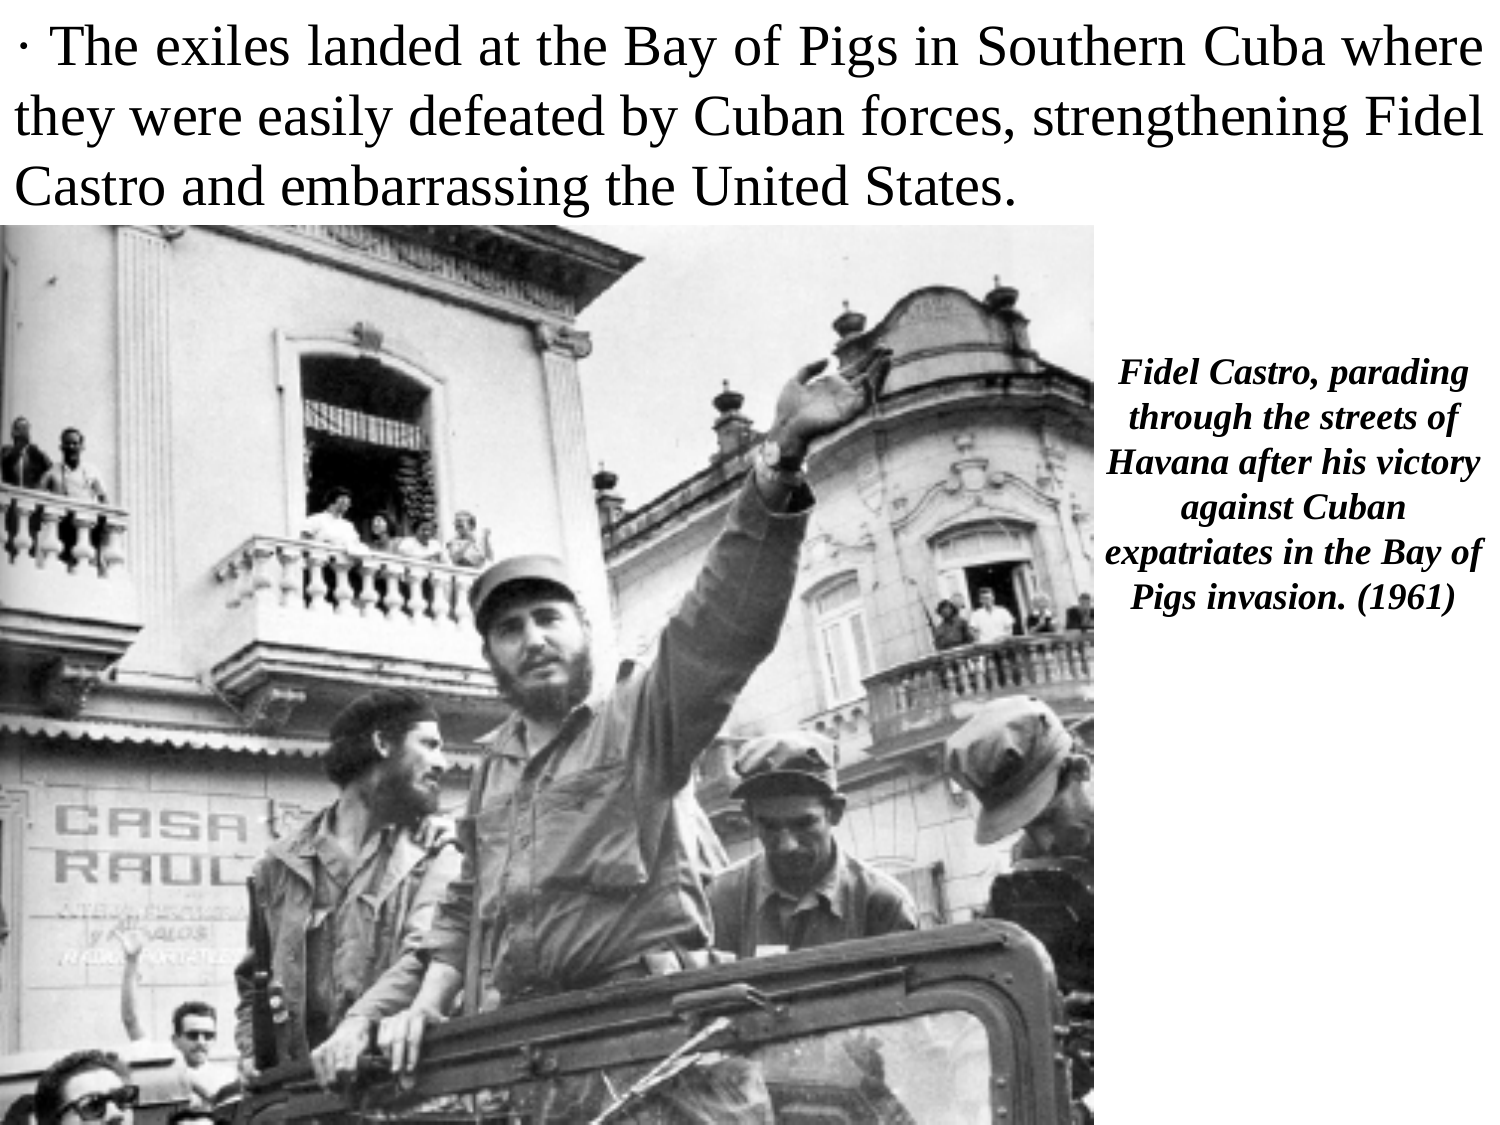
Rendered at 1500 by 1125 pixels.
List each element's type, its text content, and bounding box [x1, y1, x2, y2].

text_box Fidel Castro, parading through the streets of Havana after his victory against Cuban expatriates in the Bay of Pigs invasion. (1961) [1100, 339, 1500, 624]
picture [0, 225, 1094, 1125]
text_box · The exiles landed at the Bay of Pigs in Southern Cuba where they were easily defeated by Cuban forces, strengthening Fidel Castro and embarrassing the United States. [0, 0, 1500, 225]
